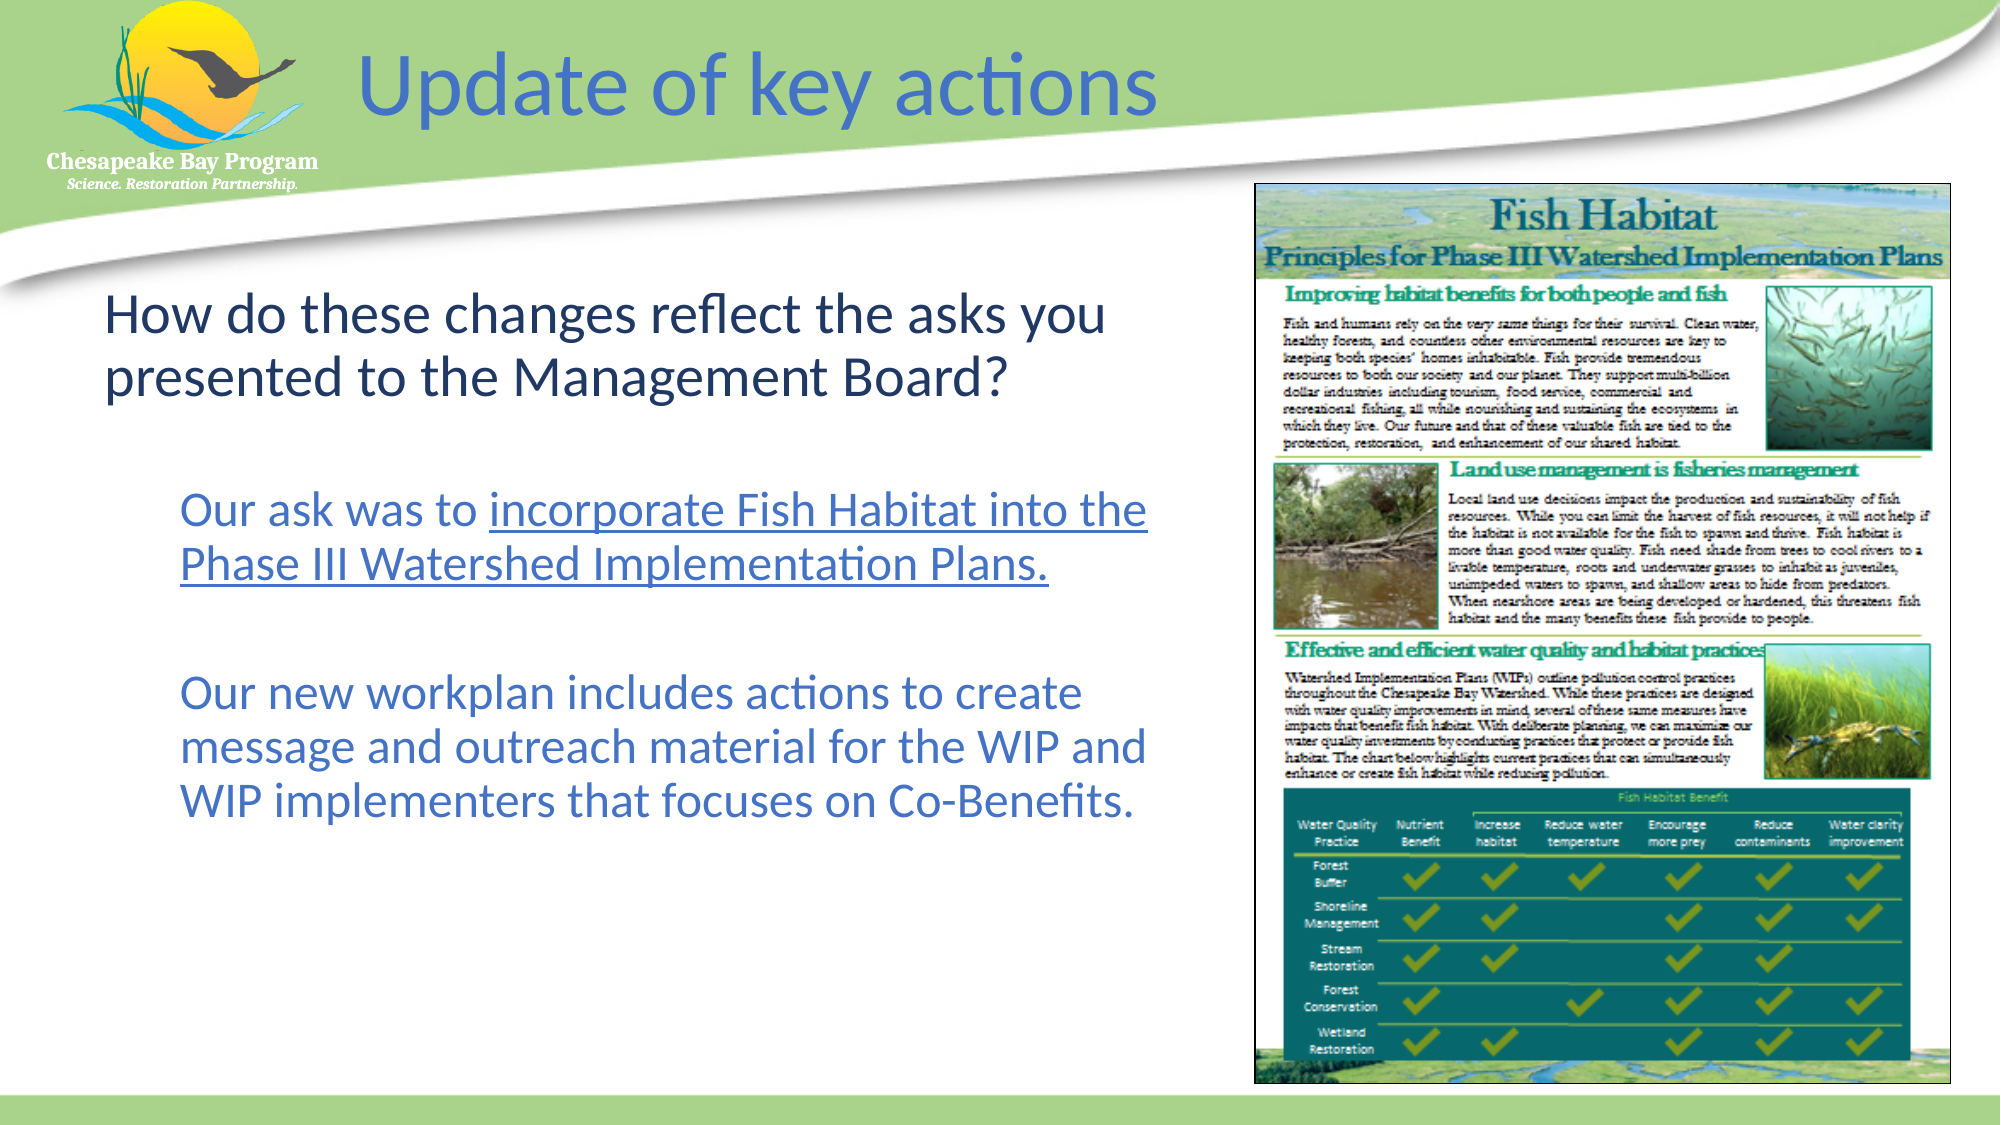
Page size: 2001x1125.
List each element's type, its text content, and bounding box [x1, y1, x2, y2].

text_box Chesapeake Bay Program Science. Restoration Partnership. [23, 138, 342, 202]
picture [0, 0, 2000, 1125]
text_box Update of key actions [341, 29, 2000, 170]
text_box How do these changes reflect the asks you presented to the Management Board? Our ask was to incorporate Fish Habitat into the Phase III Watershed Implementation Plans. Our new workplan includes actions to create message and outreach material for the WIP and WIP implementers that focuses on Co-Benefits. [89, 275, 1206, 1125]
